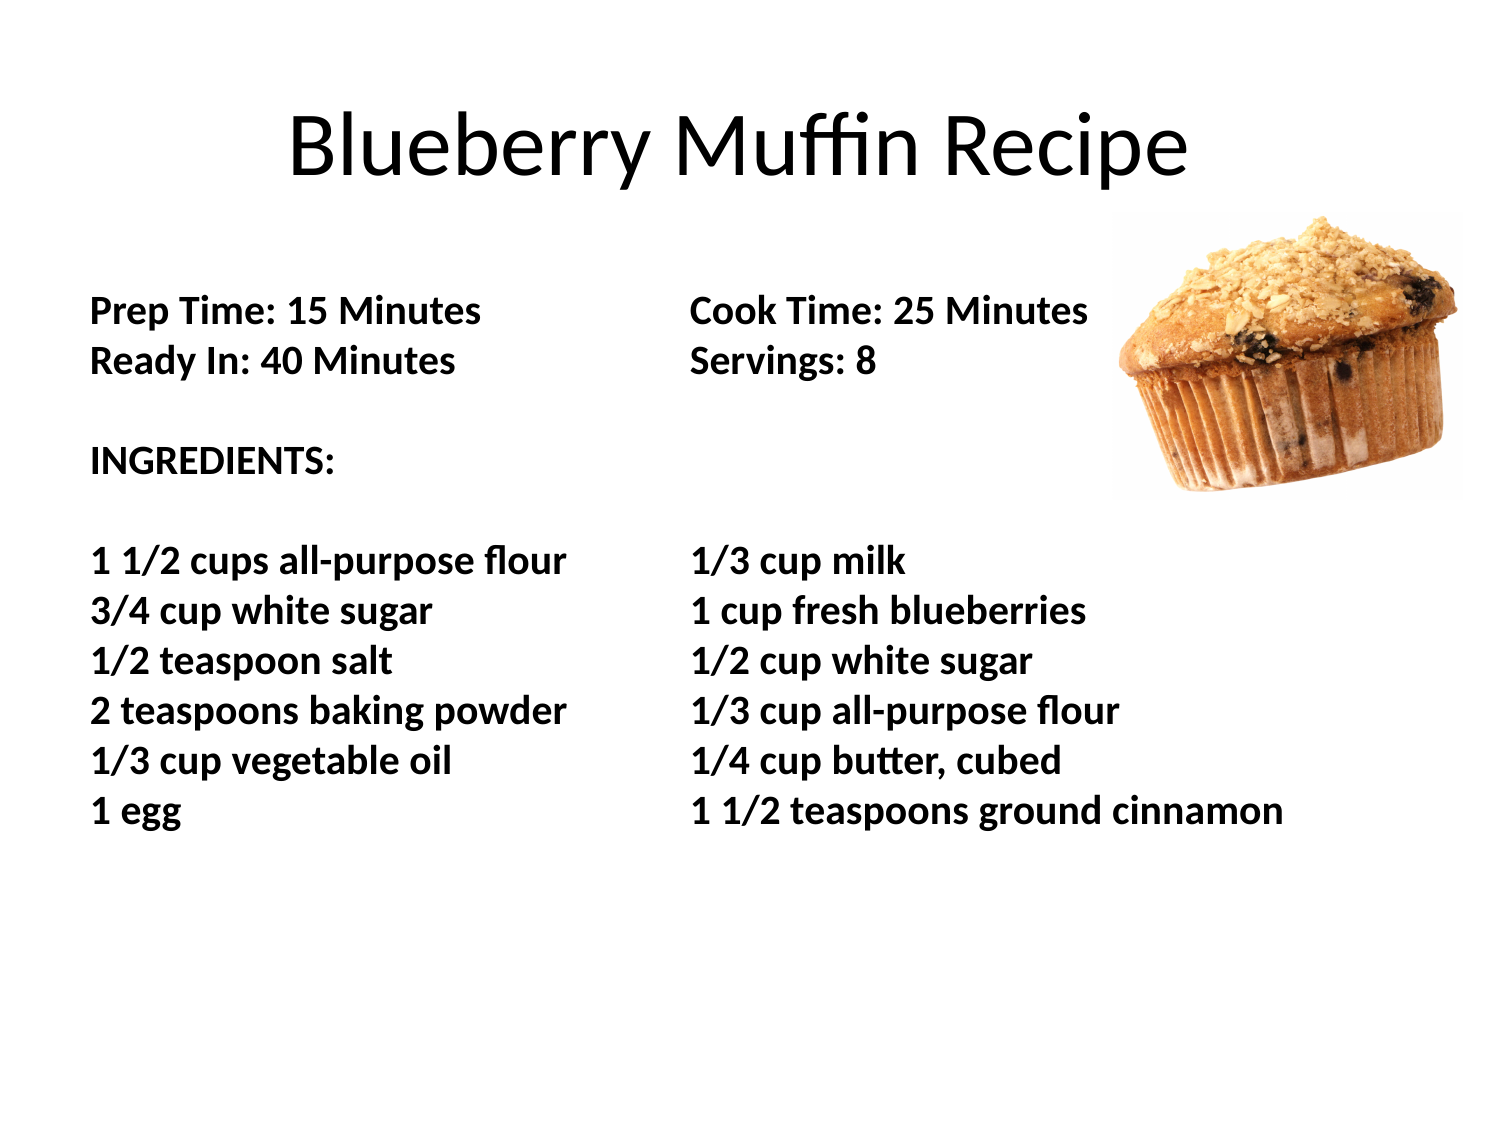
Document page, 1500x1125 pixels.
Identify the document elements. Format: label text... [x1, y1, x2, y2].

text_box Prep Time: 15 Minutes Cook Time: 25 Minutes Ready In: 40 Minutes Servings: 8 Ingredients: 1 1/2 cups all-purpose flour 1/3 cup milk 3/4 cup white sugar 1 cup fresh blueberries 1/2 teaspoon salt 1/2 cup white sugar 2 teaspoons baking powder 1/3 cup all-purpose flour 1/3 cup vegetable oil 1/4 cup butter, cubed 1 egg 1 1/2 teaspoons ground cinnamon [74, 275, 1413, 930]
title Blueberry Muffin Recipe [75, 45, 1425, 233]
picture [1112, 212, 1463, 501]
